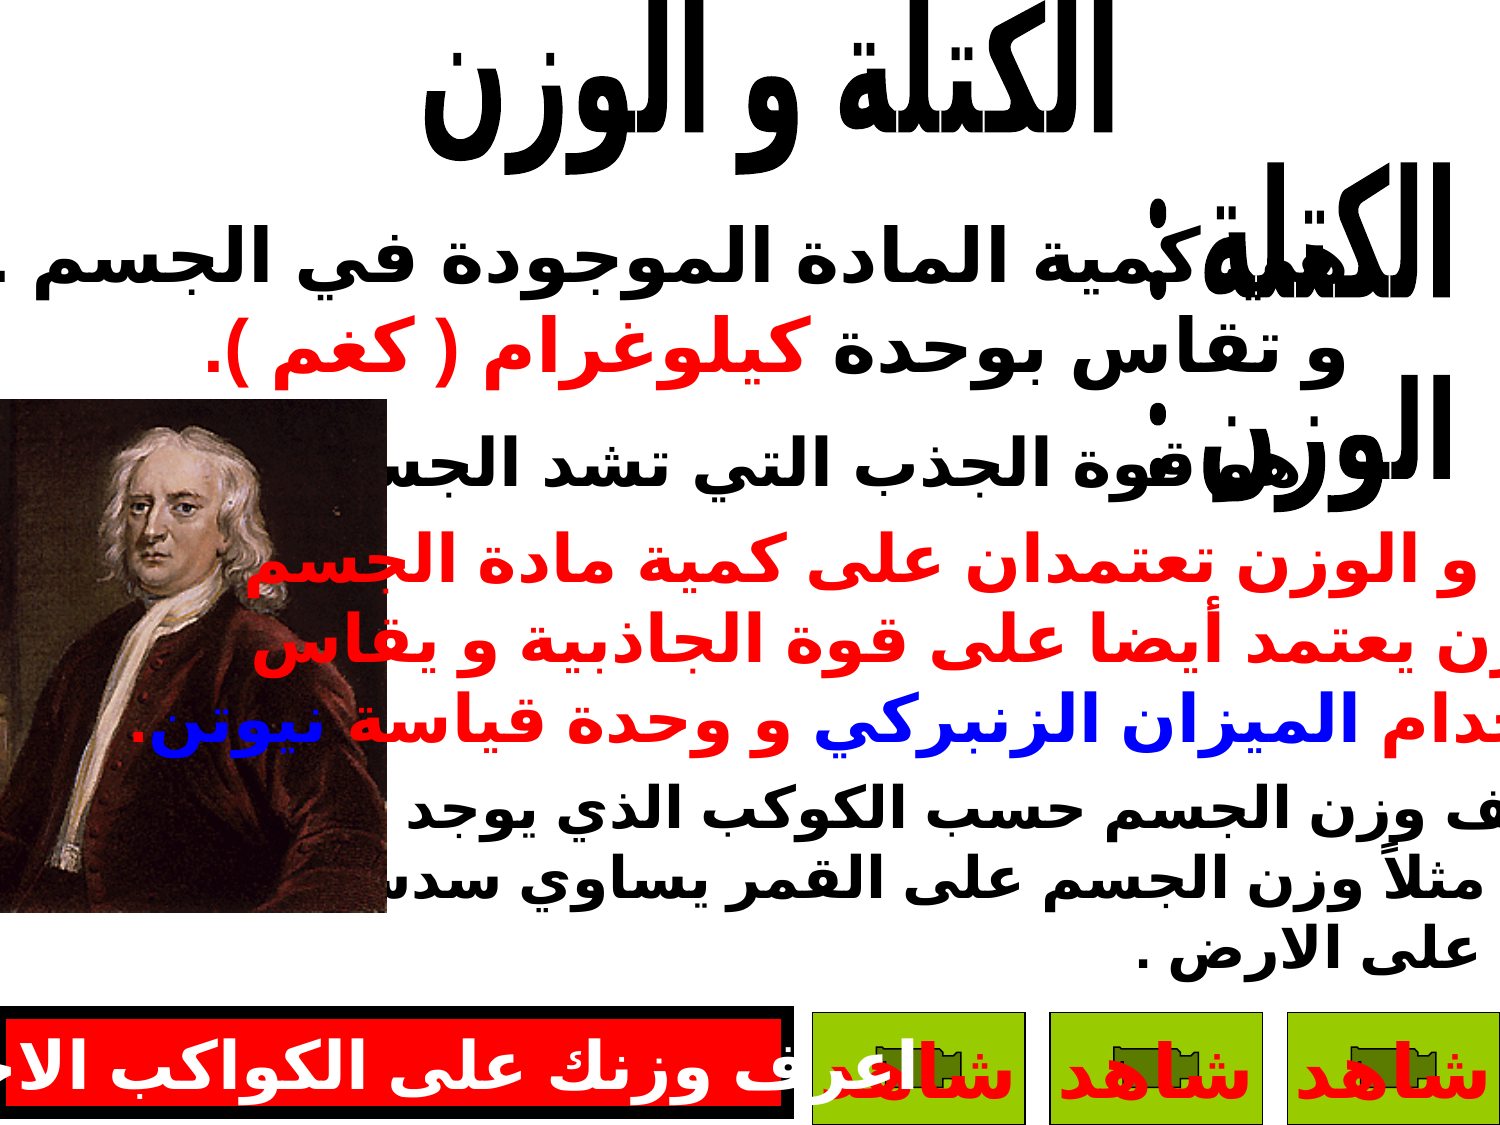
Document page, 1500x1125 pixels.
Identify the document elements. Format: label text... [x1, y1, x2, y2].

text_box شاهد [1049, 1012, 1263, 1125]
text_box يختلف وزن الجسم حسب الكوكب الذي يوجد عليه مثلاً وزن الجسم على القمر يساوي سدس وزنه على الارض . [316, 764, 1500, 988]
text_box الكتلة و الوزن تعتمدان على كمية مادة الجسم و الوزن يعتمد أيضا على قوة الجاذبية و يقاس باستخدام الميزان الزنبركي و وحدة قياسة نيوتن. [387, 508, 1500, 764]
text_box هو قوة الجذب التي تشد الجسم . [387, 412, 1320, 508]
text_box شاهد [1287, 1012, 1500, 1125]
text_box اعرف وزنك على الكواكب الاخرى [0, 1012, 788, 1113]
text_box هي كمية المادة الموجودة في الجسم . و تقاس بوحدة كيلوغرام ( كغم ). [0, 199, 1366, 395]
picture [0, 399, 387, 913]
text_box شاهد [812, 1012, 1025, 1125]
